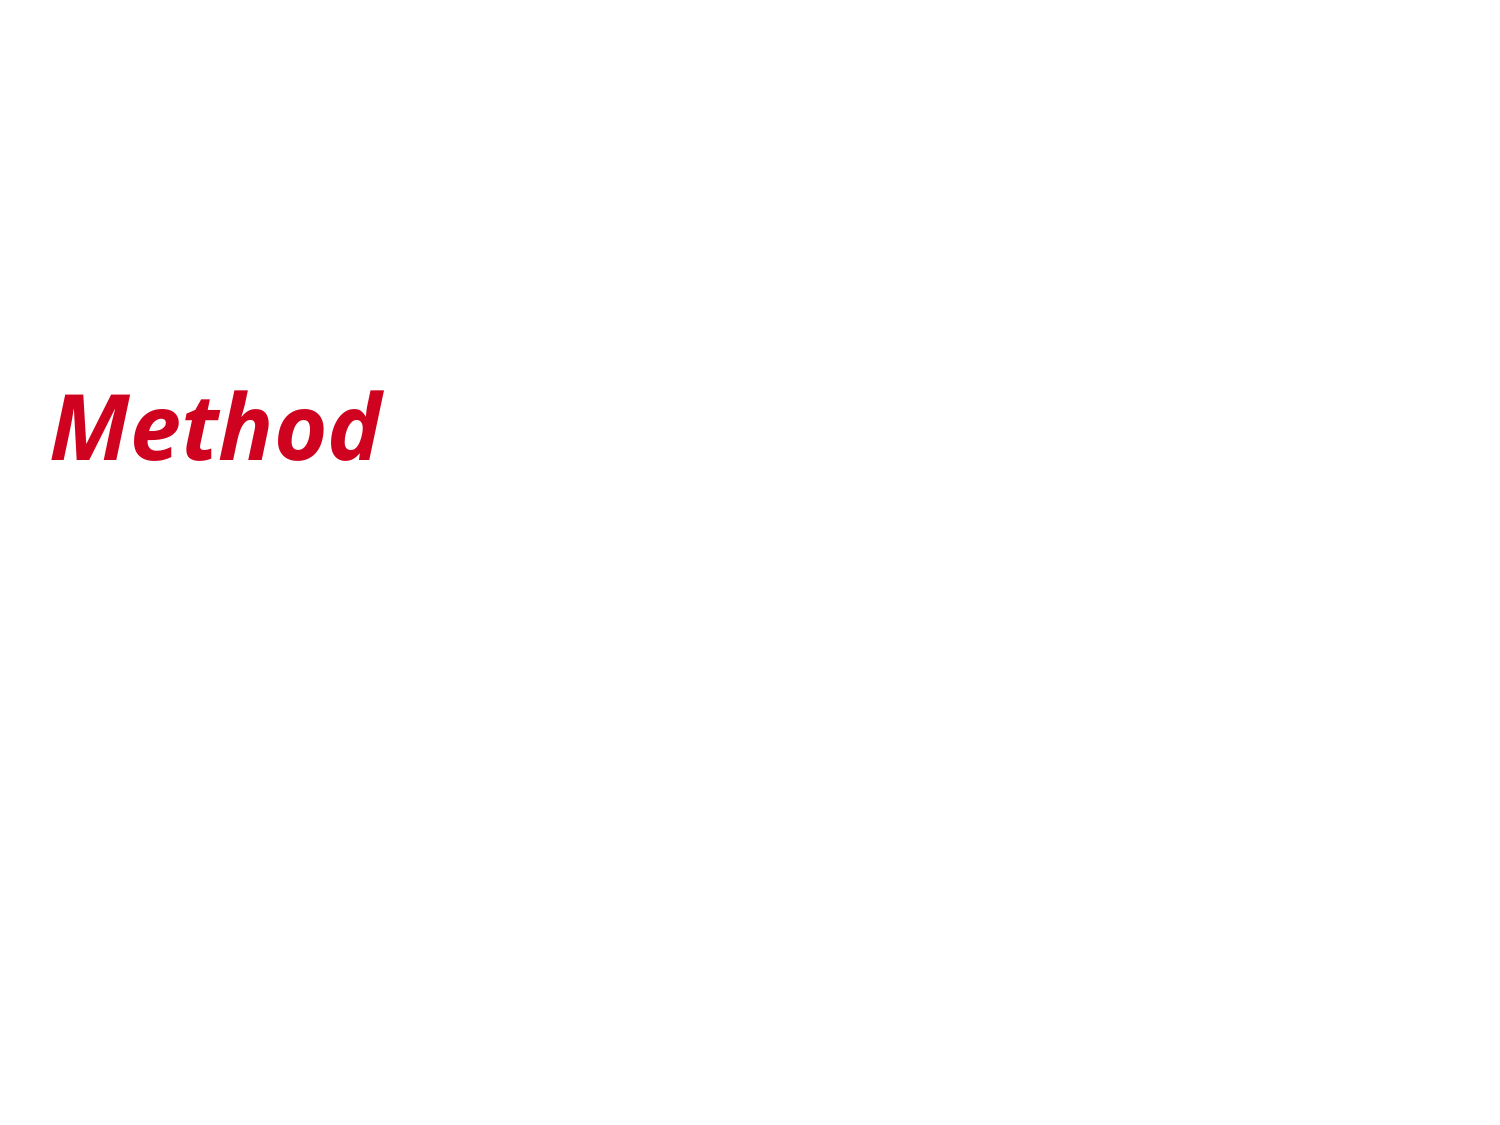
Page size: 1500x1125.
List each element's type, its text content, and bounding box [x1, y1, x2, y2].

title Method [49, 302, 1325, 480]
